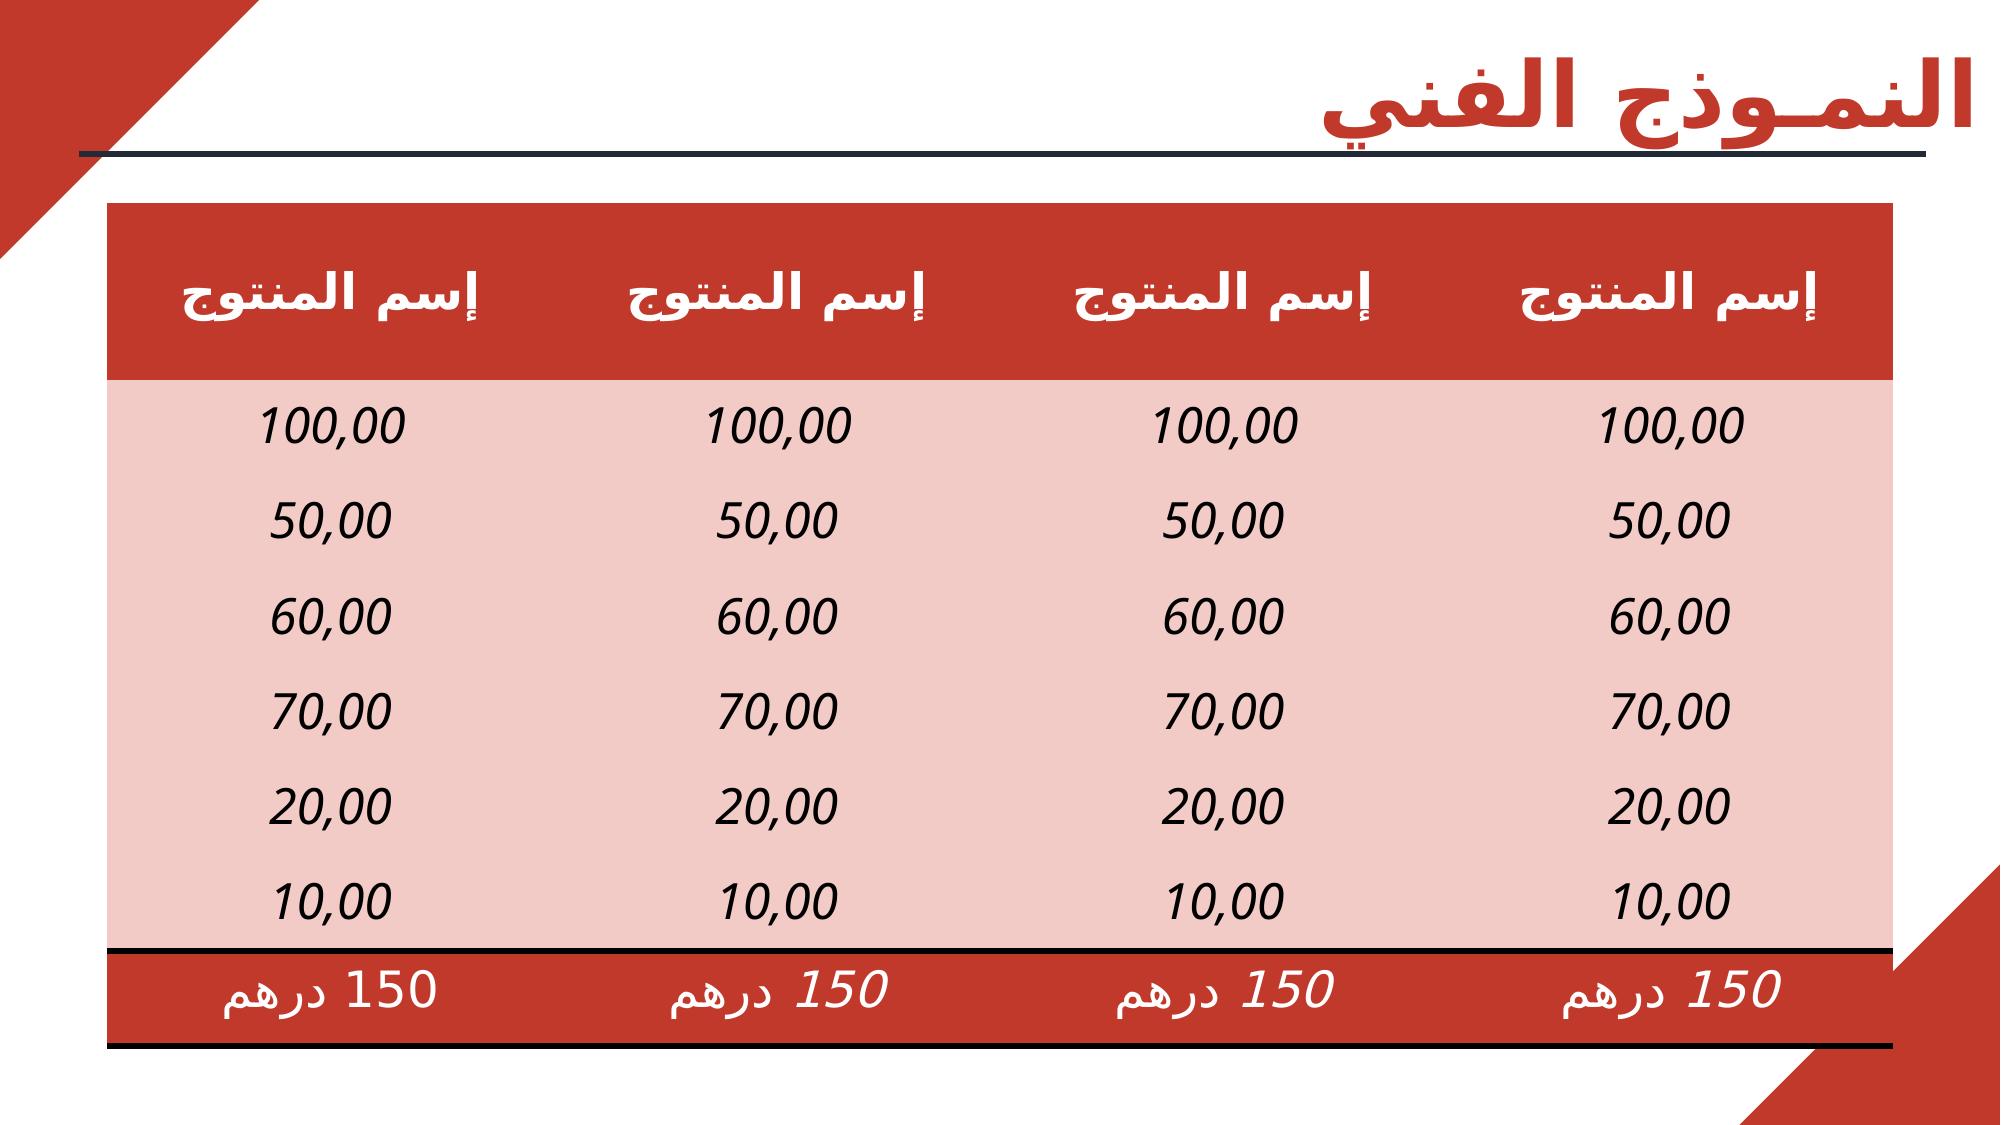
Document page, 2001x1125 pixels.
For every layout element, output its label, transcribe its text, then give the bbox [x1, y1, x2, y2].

table_header إسم المنتوج [554, 203, 1000, 380]
table_cell 10,00 [1446, 856, 1893, 948]
table_cell 60,00 [107, 571, 554, 666]
table_cell 20,00 [1000, 761, 1446, 856]
table_cell 150 درهم [1000, 954, 1446, 1043]
table_cell 50,00 [1446, 476, 1893, 571]
table_cell 100,00 [107, 380, 554, 476]
table_cell 60,00 [1000, 571, 1446, 666]
text_box [0, 0, 261, 261]
table_header إسم المنتوج [1000, 203, 1446, 380]
text_box [1737, 862, 2000, 1125]
table_cell 70,00 [1000, 666, 1446, 761]
table_cell 10,00 [554, 856, 1000, 948]
table_cell 60,00 [1446, 571, 1893, 666]
table_cell 70,00 [1446, 666, 1893, 761]
table_header إسم المنتوج [1446, 203, 1893, 380]
text_box النمـوذج الفني [1303, 28, 1995, 154]
table_cell 50,00 [554, 476, 1000, 571]
table_cell 100,00 [1000, 380, 1446, 476]
table_cell 70,00 [554, 666, 1000, 761]
table_cell 50,00 [107, 476, 554, 571]
table_cell 150 درهم [1446, 954, 1893, 1043]
table_cell 10,00 [107, 856, 554, 948]
table_cell 50,00 [1000, 476, 1446, 571]
table_cell 100,00 [554, 380, 1000, 476]
table_header إسم المنتوج [107, 203, 554, 380]
table_cell 70,00 [107, 666, 554, 761]
table_cell 150 درهم [107, 954, 554, 1043]
table_cell 100,00 [1446, 380, 1893, 476]
table_cell 20,00 [554, 761, 1000, 856]
table_cell 150 درهم [554, 954, 1000, 1043]
table_cell 20,00 [1446, 761, 1893, 856]
table_cell 10,00 [1000, 856, 1446, 948]
table_cell 60,00 [554, 571, 1000, 666]
table_cell 20,00 [107, 761, 554, 856]
